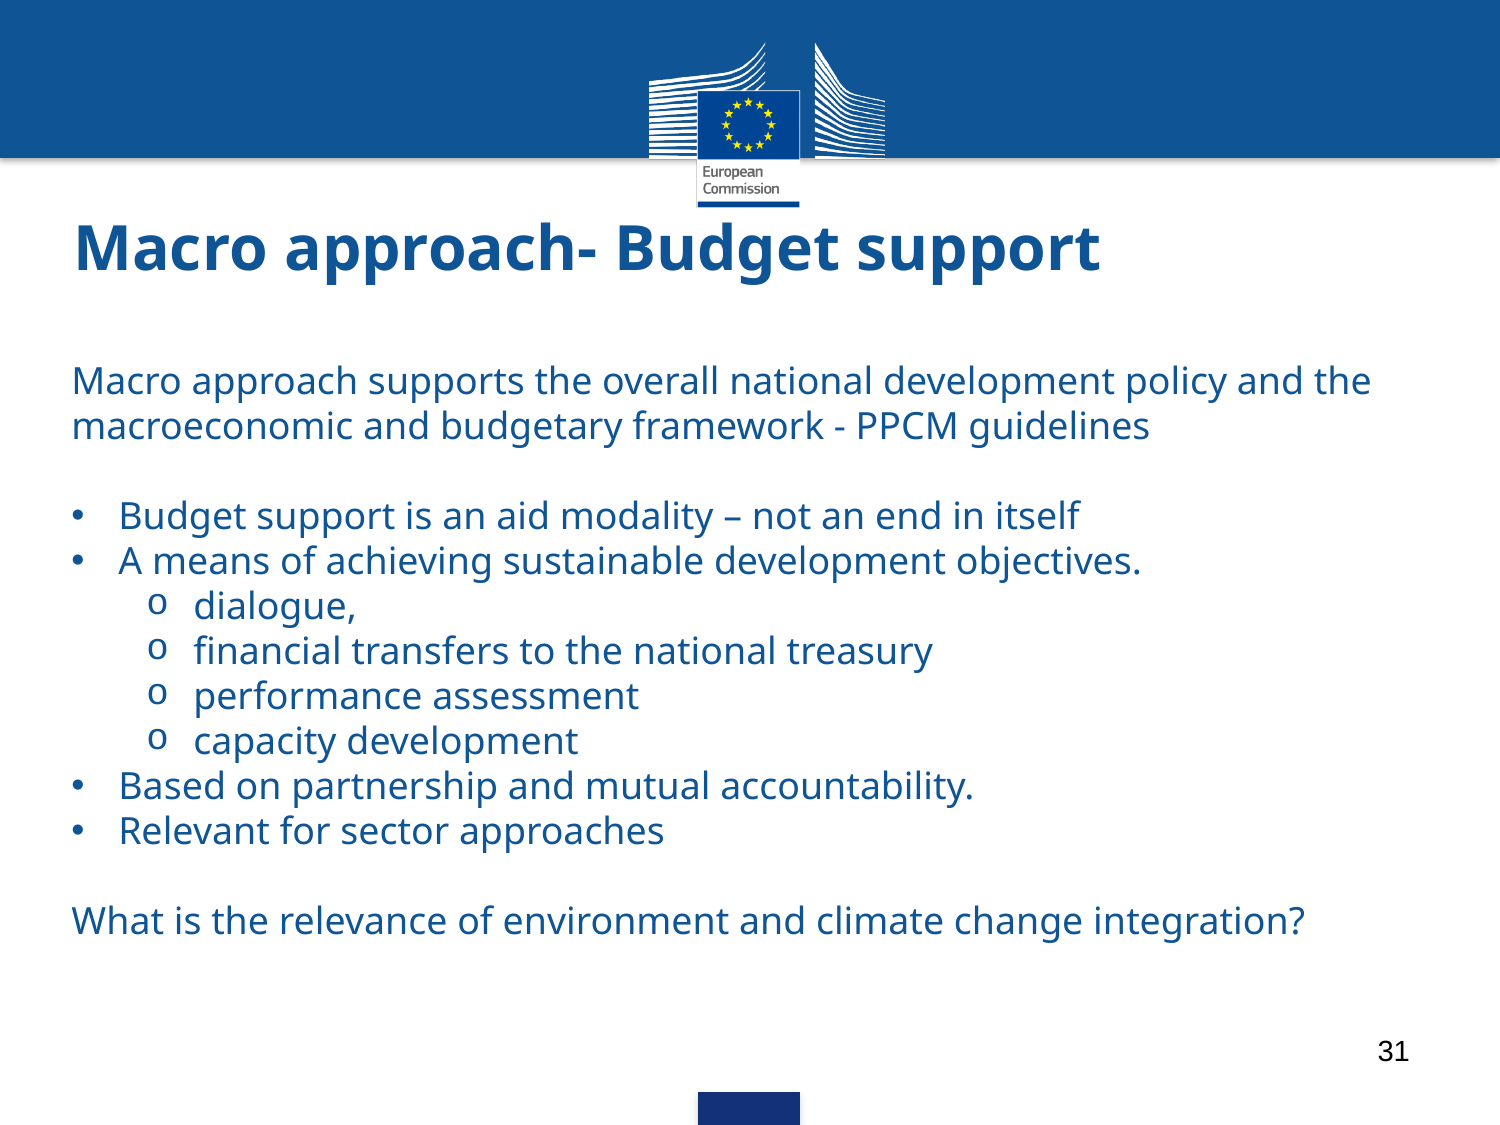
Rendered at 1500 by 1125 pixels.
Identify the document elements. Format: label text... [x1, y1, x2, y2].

picture [649, 42, 885, 144]
text_box Macro approach supports the overall national development policy and the macroeconomic and budgetary framework - PPCM guidelines Budget support is an aid modality – not an end in itself A means of achieving sustainable development objectives. dialogue, financial transfers to the national treasury performance assessment capacity development Based on partnership and mutual accountability. Relevant for sector approaches What is the relevance of environment and climate change integration? [56, 349, 1463, 950]
title Macro approach- Budget support [0, 144, 1350, 347]
slide_number 31 [1074, 1024, 1426, 1103]
